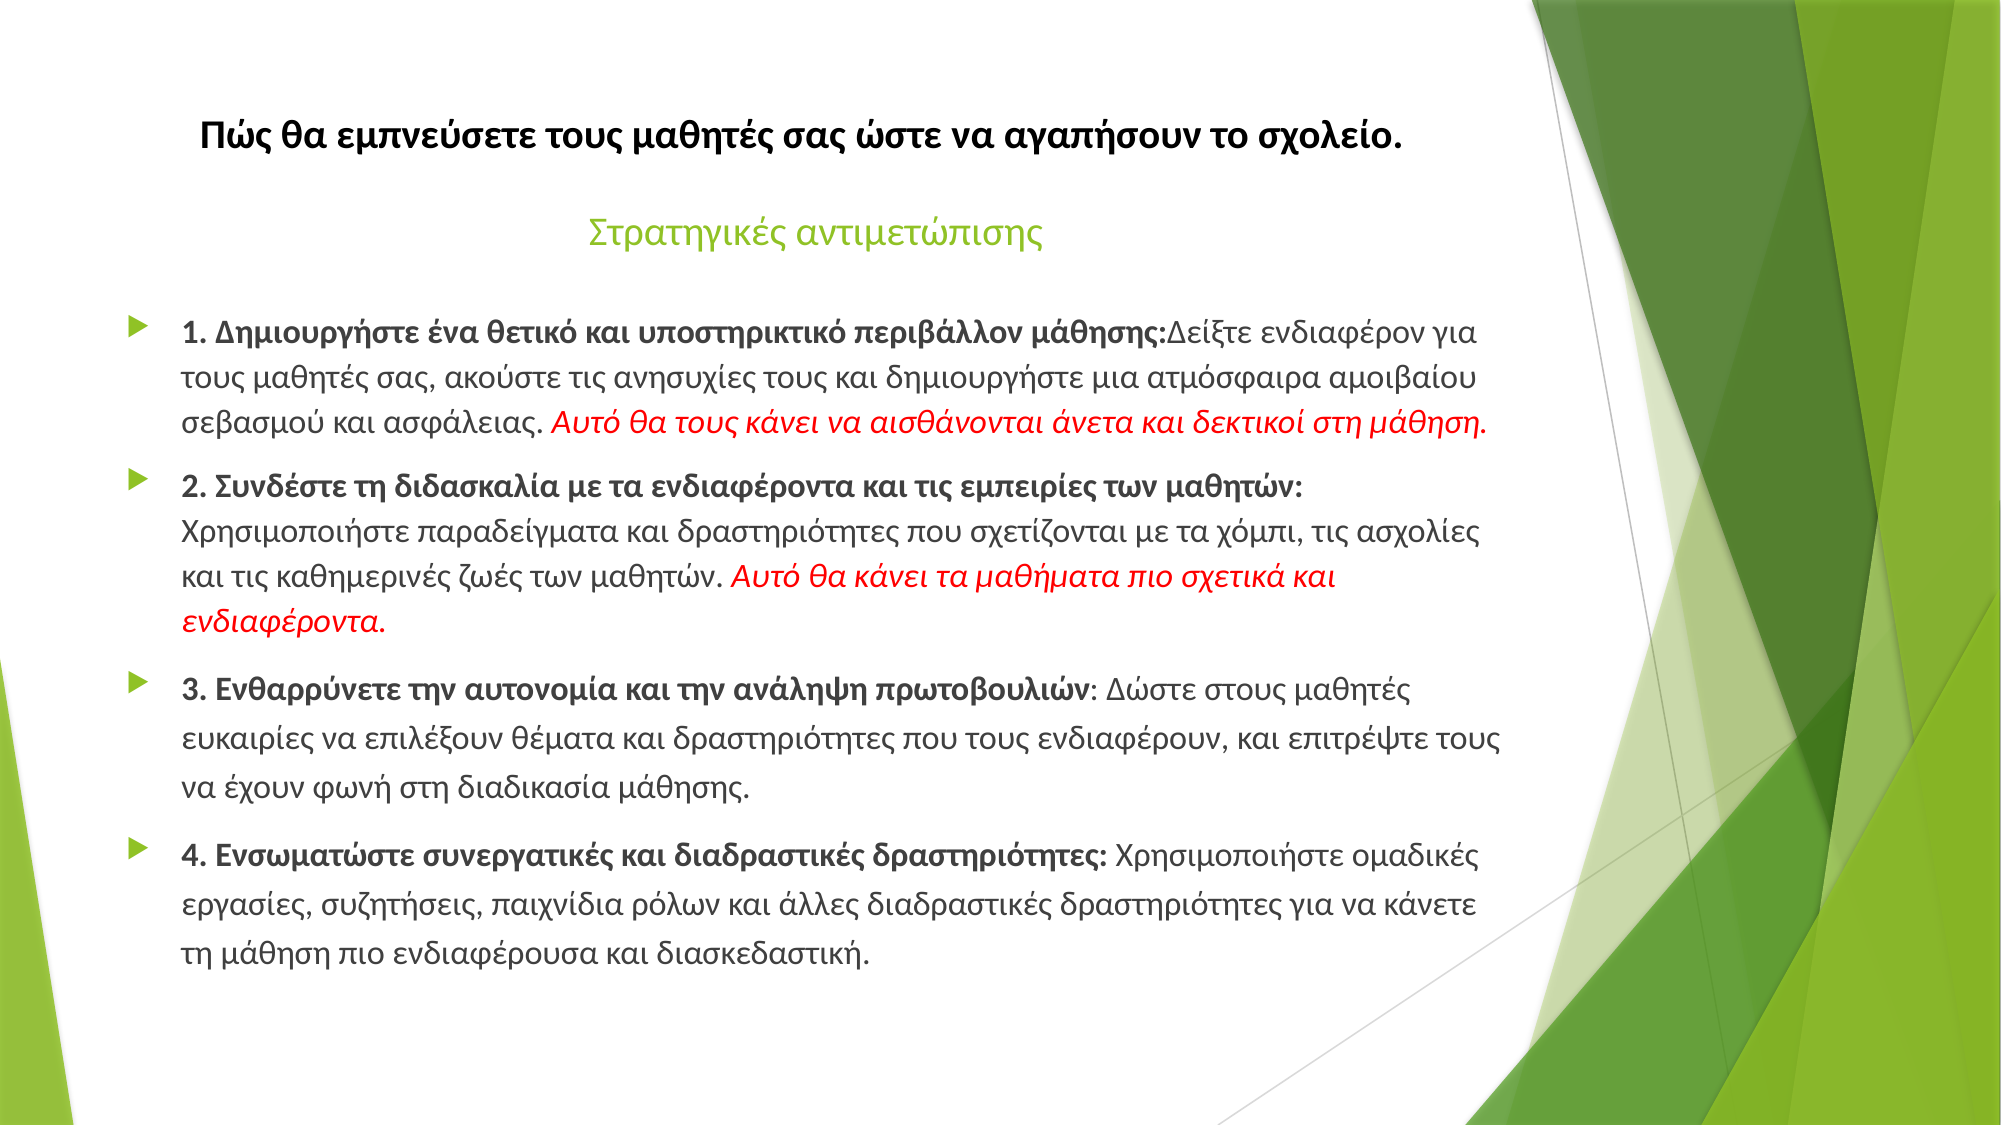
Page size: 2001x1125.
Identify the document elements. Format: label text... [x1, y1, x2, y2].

list 1. Δημιουργήστε ένα θετικό και υποστηρικτικό περιβάλλον μάθησης:Δείξτε ενδιαφέρον για τους μαθητές σας, ακούστε τις ανησυχίες τους και δημιουργήστε μια ατμόσφαιρα αμοιβαίου σεβασμού και ασφάλειας. Αυτό θα τους κάνει να αισθάνονται άνετα και δεκτικοί στη μάθηση. 2. Συνδέστε τη διδασκαλία με τα ενδιαφέροντα και τις εμπειρίες των μαθητών: Χρησιμοποιήστε παραδείγματα και δραστηριότητες που σχετίζονται με τα χόμπι, τις ασχολίες και τις καθημερινές ζωές των μαθητών. Αυτό θα κάνει τα μαθήματα πιο σχετικά και ενδιαφέροντα. 3. Ενθαρρύνετε την αυτονομία και την ανάληψη πρωτοβουλιών: Δώστε στους μαθητές ευκαιρίες να επιλέξουν θέματα και δραστηριότητες που τους ενδιαφέρουν, και επιτρέψτε τους να έχουν φωνή στη διαδικασία μάθησης. 4. Ενσωματώστε συνεργατικές και διαδραστικές δραστηριότητες: Χρησιμοποιήστε ομαδικές εργασίες, συζητήσεις, παιχνίδια ρόλων και άλλες διαδραστικές δραστηριότητες για να κάνετε τη μάθηση πιο ενδιαφέρουσα και διασκεδαστική. [111, 297, 1522, 991]
title Πώς θα εμπνεύσετε τους μαθητές σας ώστε να αγαπήσουν το σχολείο. Στρατηγικές αντιμετώπισης [111, 99, 1522, 263]
